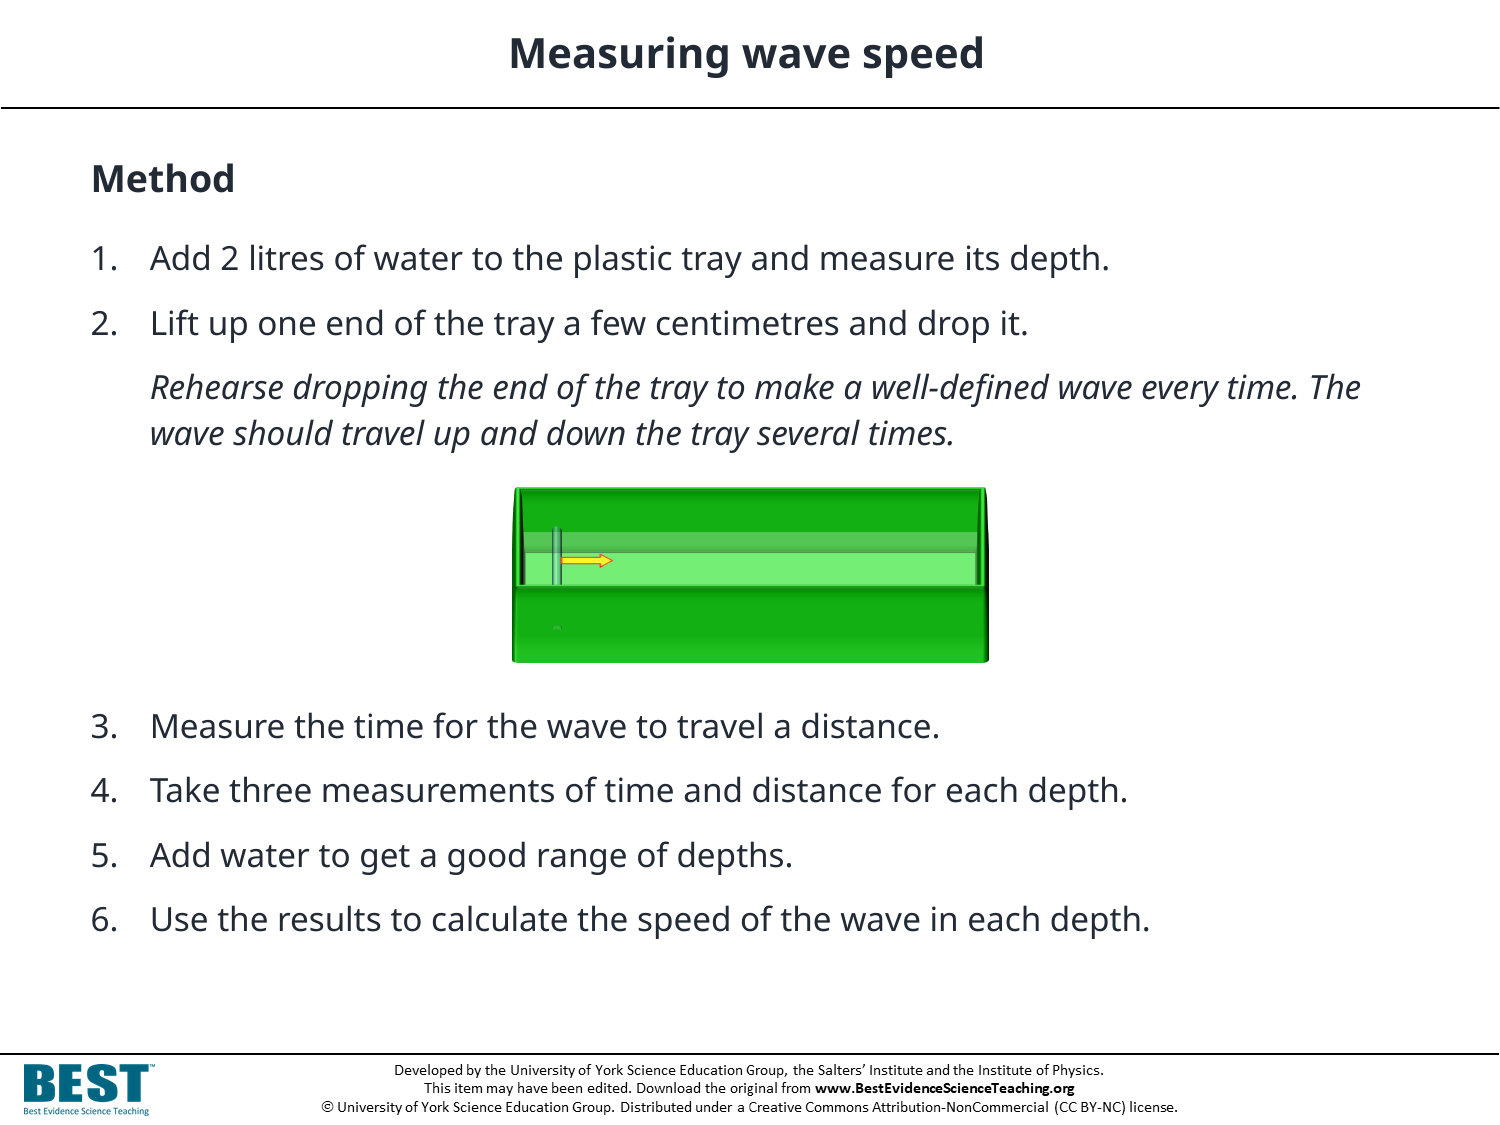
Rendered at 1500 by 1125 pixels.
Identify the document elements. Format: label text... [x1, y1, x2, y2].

picture [0, 107, 1500, 1125]
text_box Measuring wave speed [23, 4, 1471, 99]
